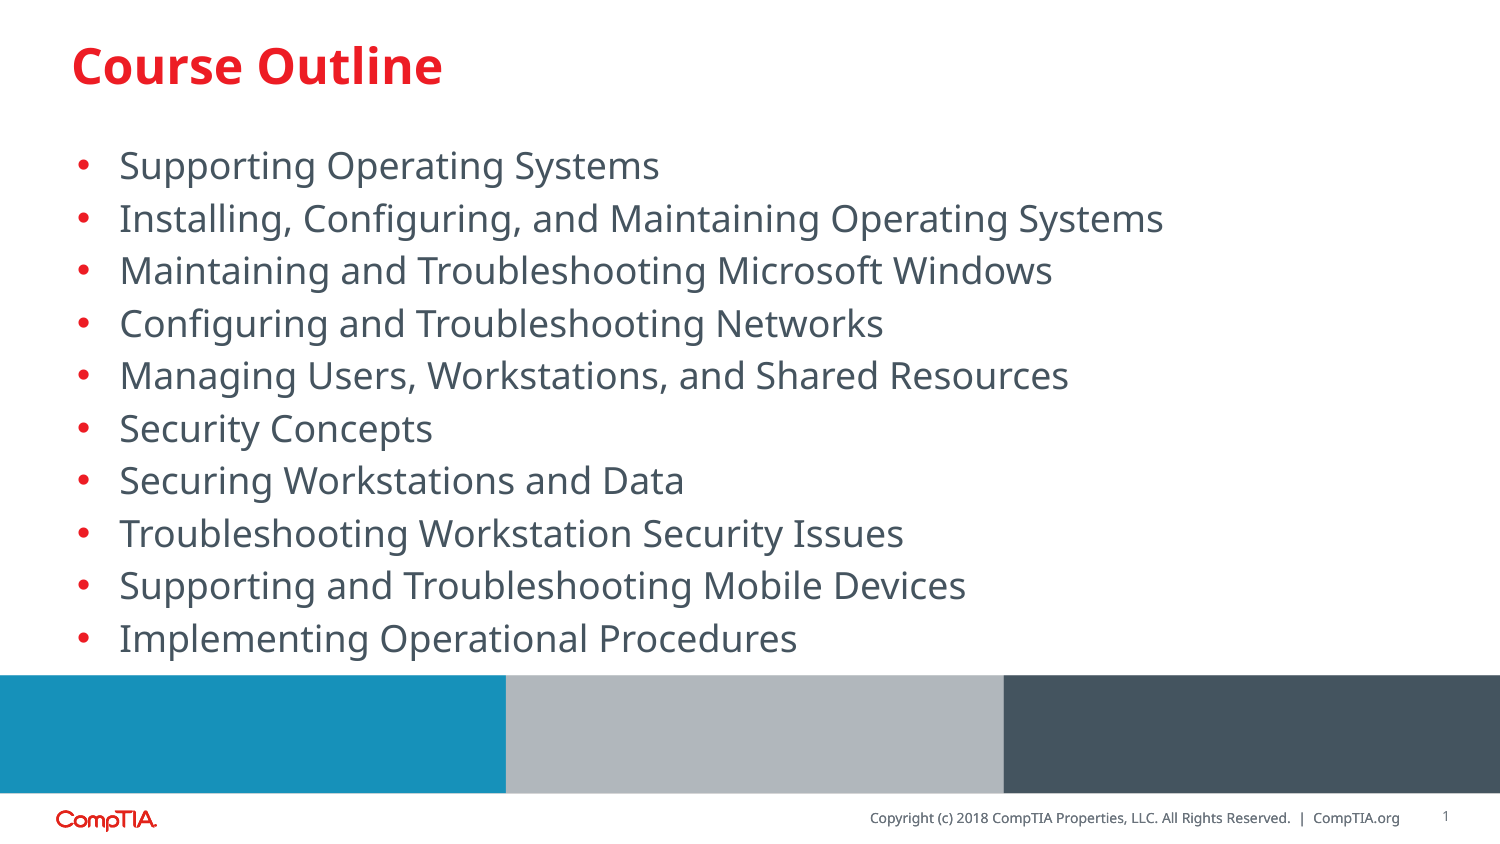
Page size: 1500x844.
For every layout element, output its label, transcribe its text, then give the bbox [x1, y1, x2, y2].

title Course Outline [56, 12, 1444, 117]
picture [0, 675, 1500, 794]
slide_number 1 [1407, 800, 1450, 835]
list Supporting Operating Systems Installing, Configuring, and Maintaining Operating Systems Maintaining and Troubleshooting Microsoft Windows Configuring and Troubleshooting Networks Managing Users, Workstations, and Shared Resources Security Concepts Securing Workstations and Data Troubleshooting Workstation Security Issues Supporting and Troubleshooting Mobile Devices Implementing Operational Procedures [62, 134, 1450, 626]
